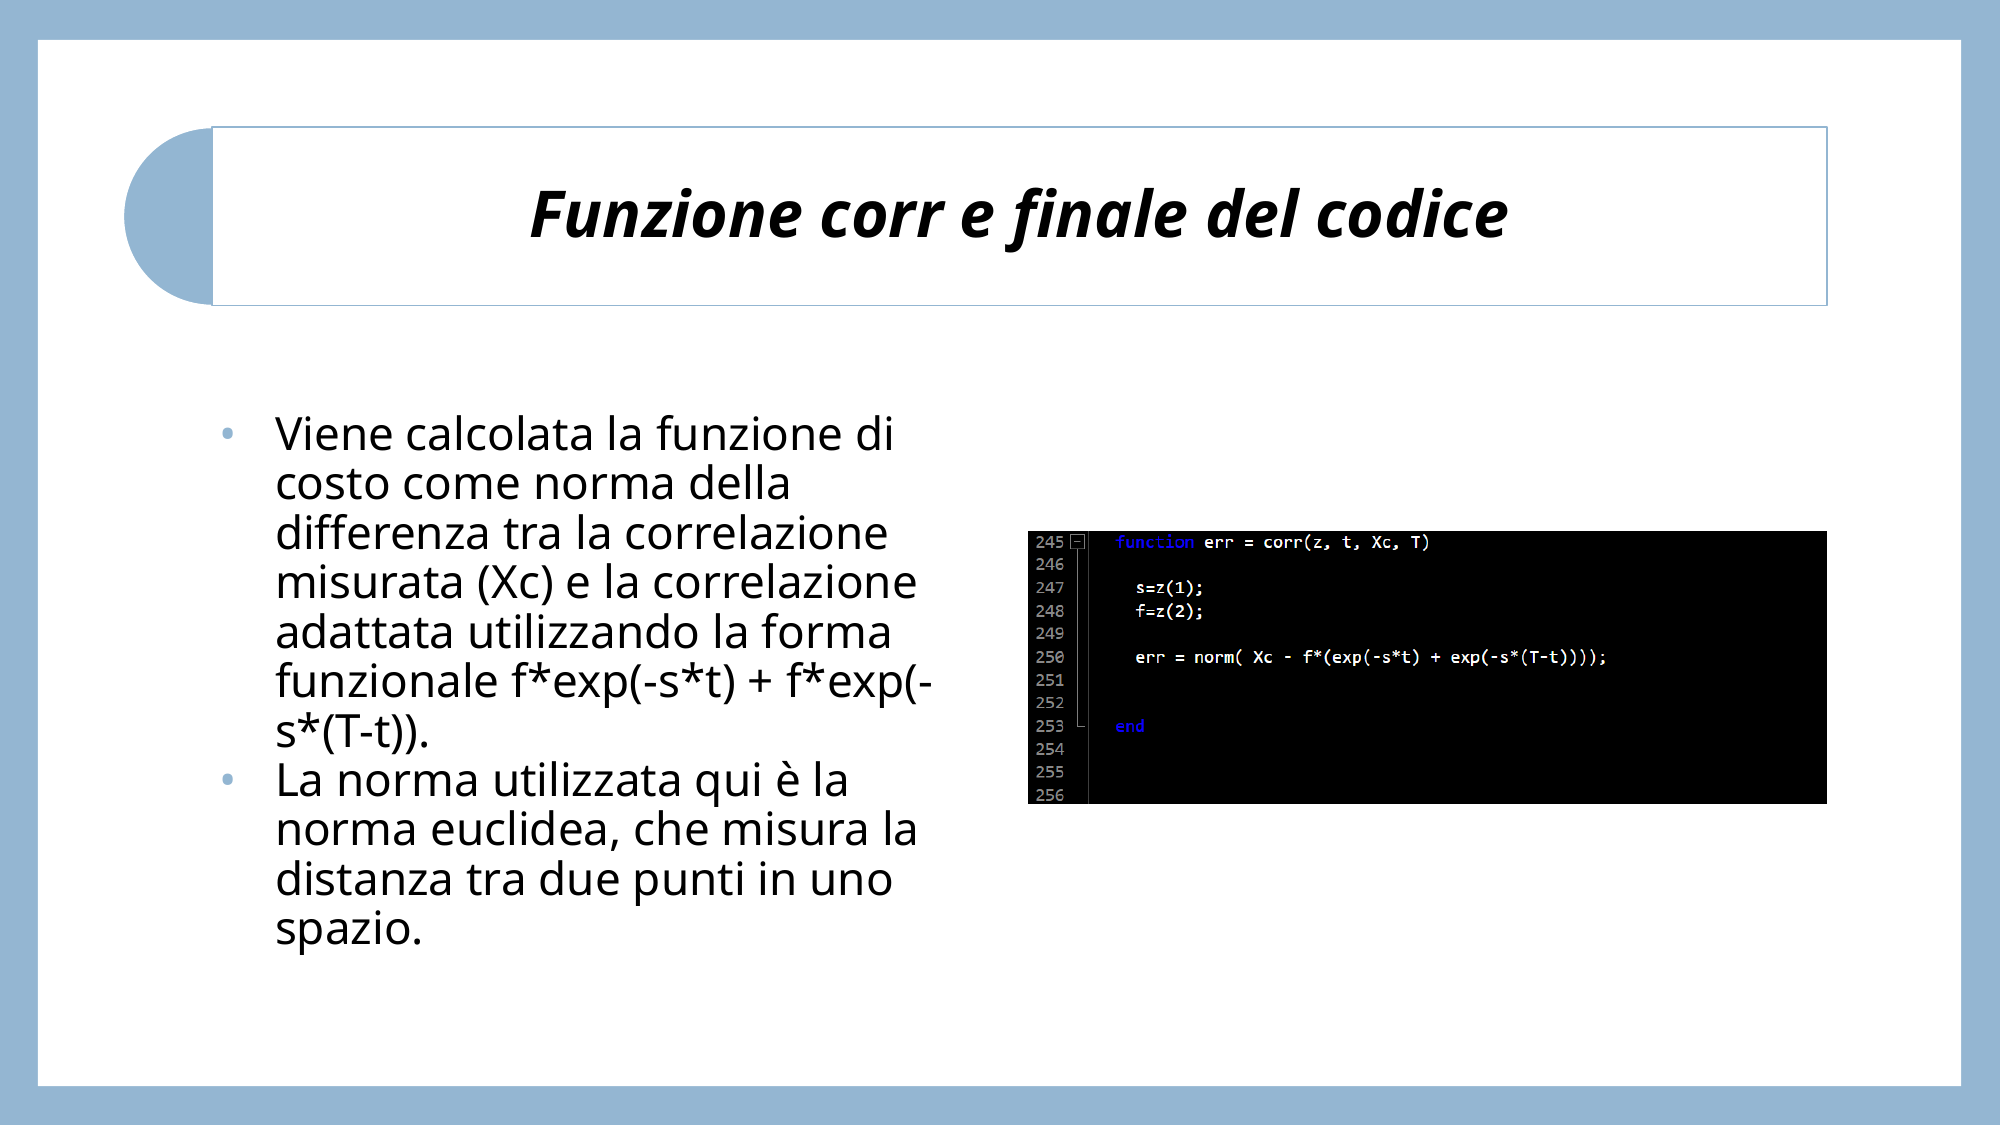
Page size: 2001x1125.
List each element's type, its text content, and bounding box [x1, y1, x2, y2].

picture [1027, 530, 1828, 805]
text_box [122, 127, 1828, 306]
list Viene calcolata la funzione di costo come norma della differenza tra la correlazione misurata (Xc) e la correlazione adattata utilizzando la forma funzionale f*exp(-s*t) + f*exp(-s*(T-t)). La norma utilizzata qui è la norma euclidea, che misura la distanza tra due punti in uno spazio. [185, 403, 966, 1064]
